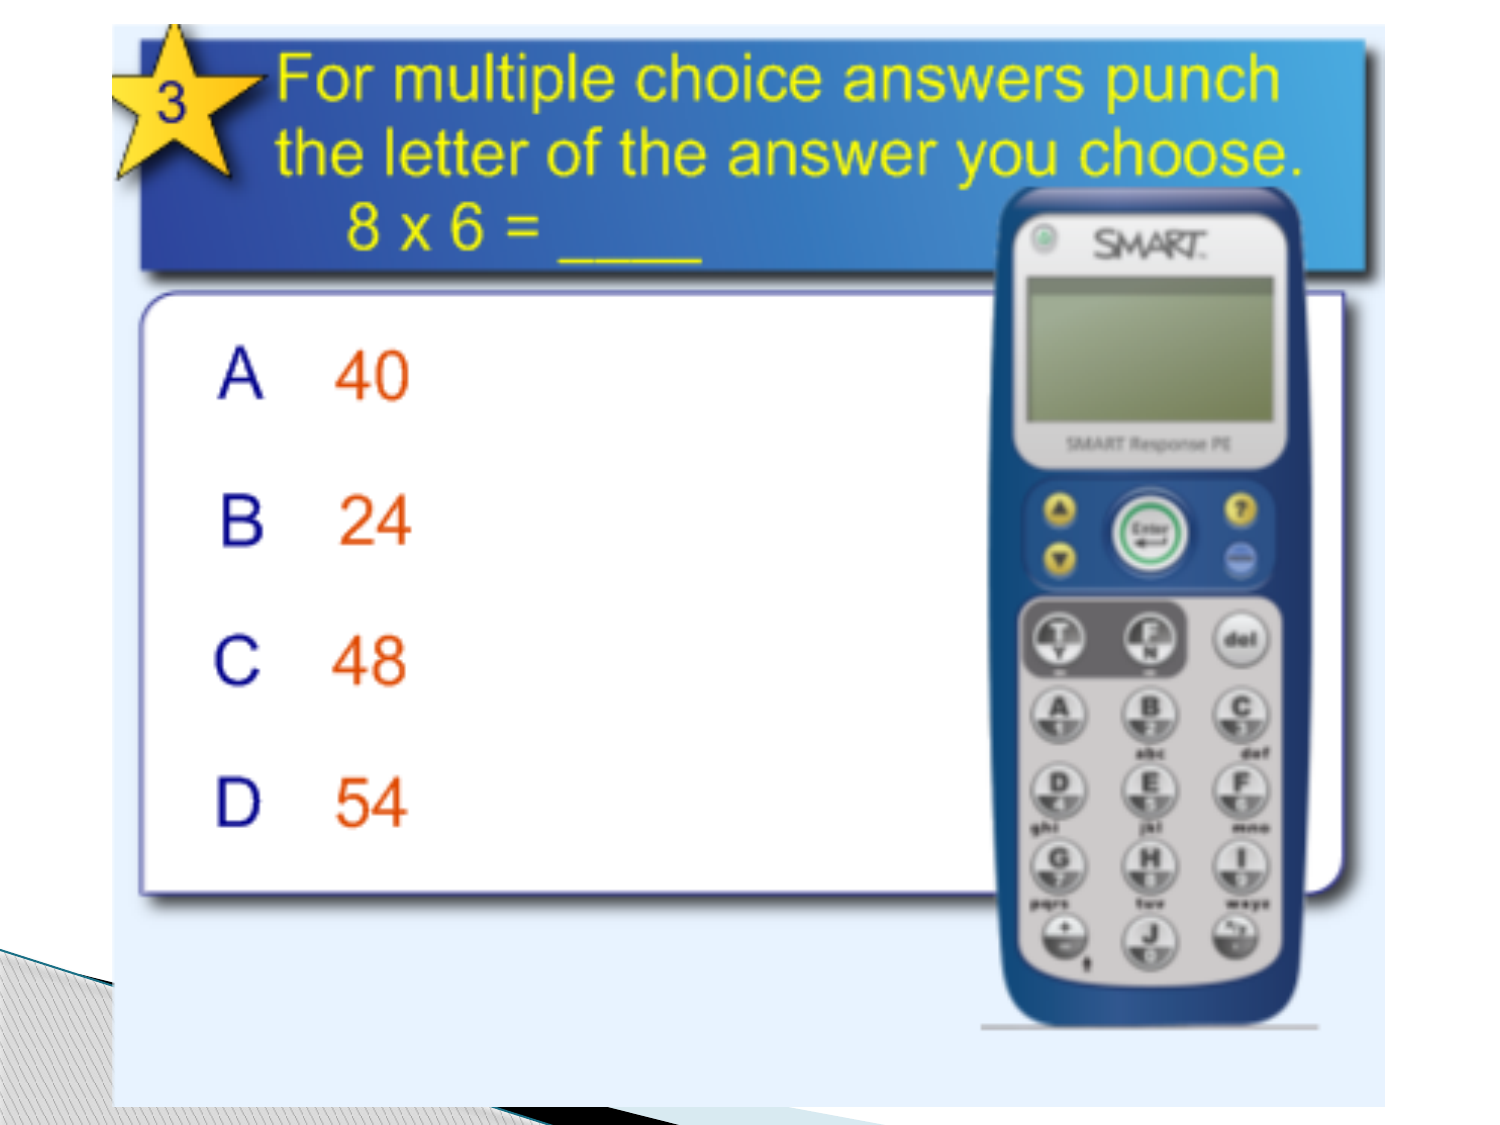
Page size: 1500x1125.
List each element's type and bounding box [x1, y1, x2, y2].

picture [112, 24, 1385, 1107]
